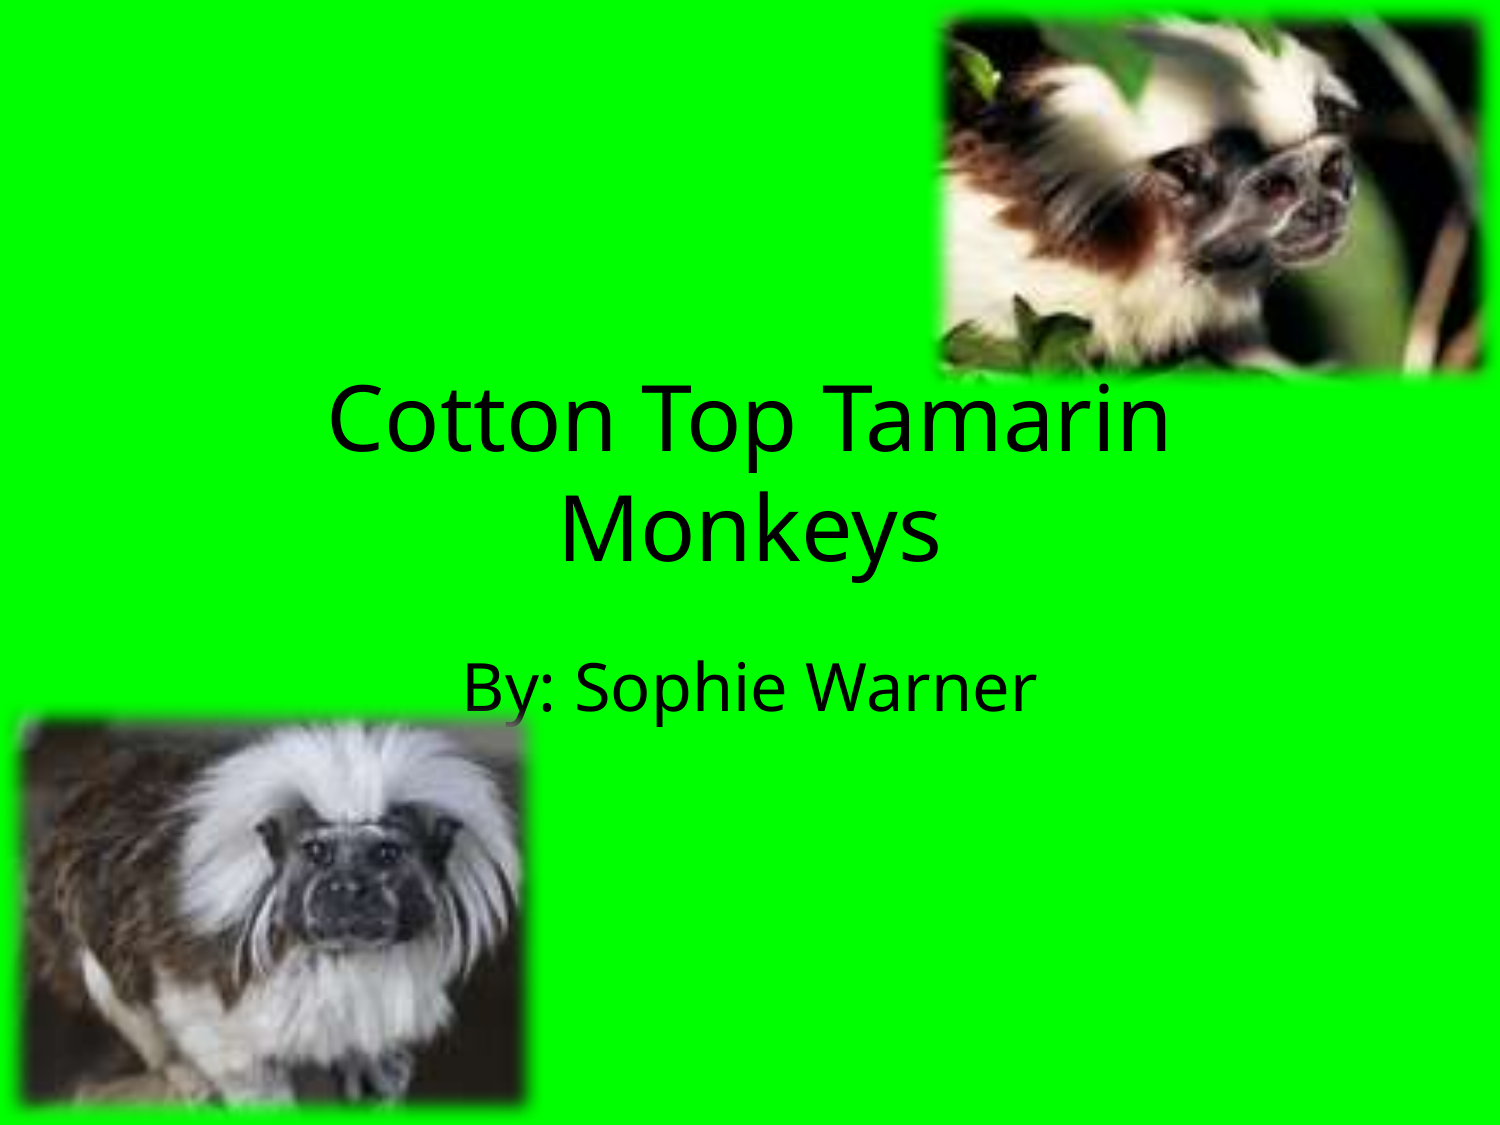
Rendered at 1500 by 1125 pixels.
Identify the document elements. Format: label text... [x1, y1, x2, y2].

picture [0, 699, 545, 1125]
subtitle By: Sophie Warner [225, 637, 1275, 925]
title Cotton Top Tamarin Monkeys [112, 349, 1388, 591]
picture [924, 0, 1500, 392]
